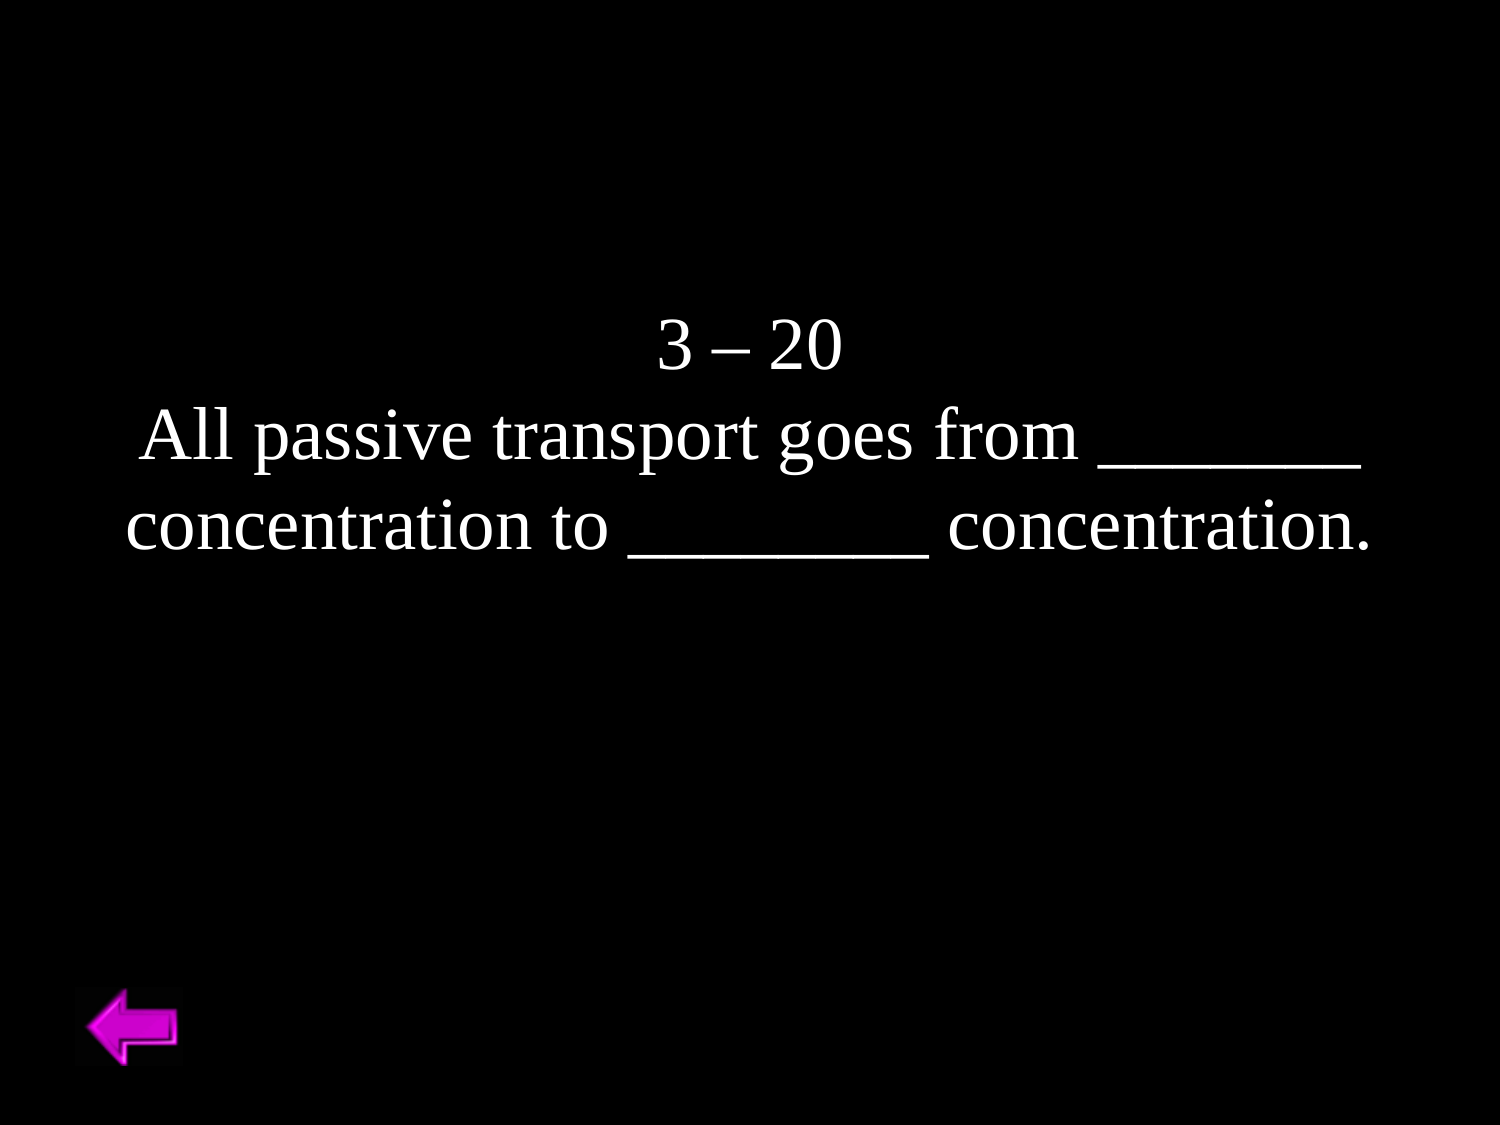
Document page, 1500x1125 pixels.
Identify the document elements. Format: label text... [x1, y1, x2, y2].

picture [74, 987, 183, 1066]
text_box 3 – 20 All passive transport goes from _______ concentration to ________ concentration. [12, 287, 1488, 573]
